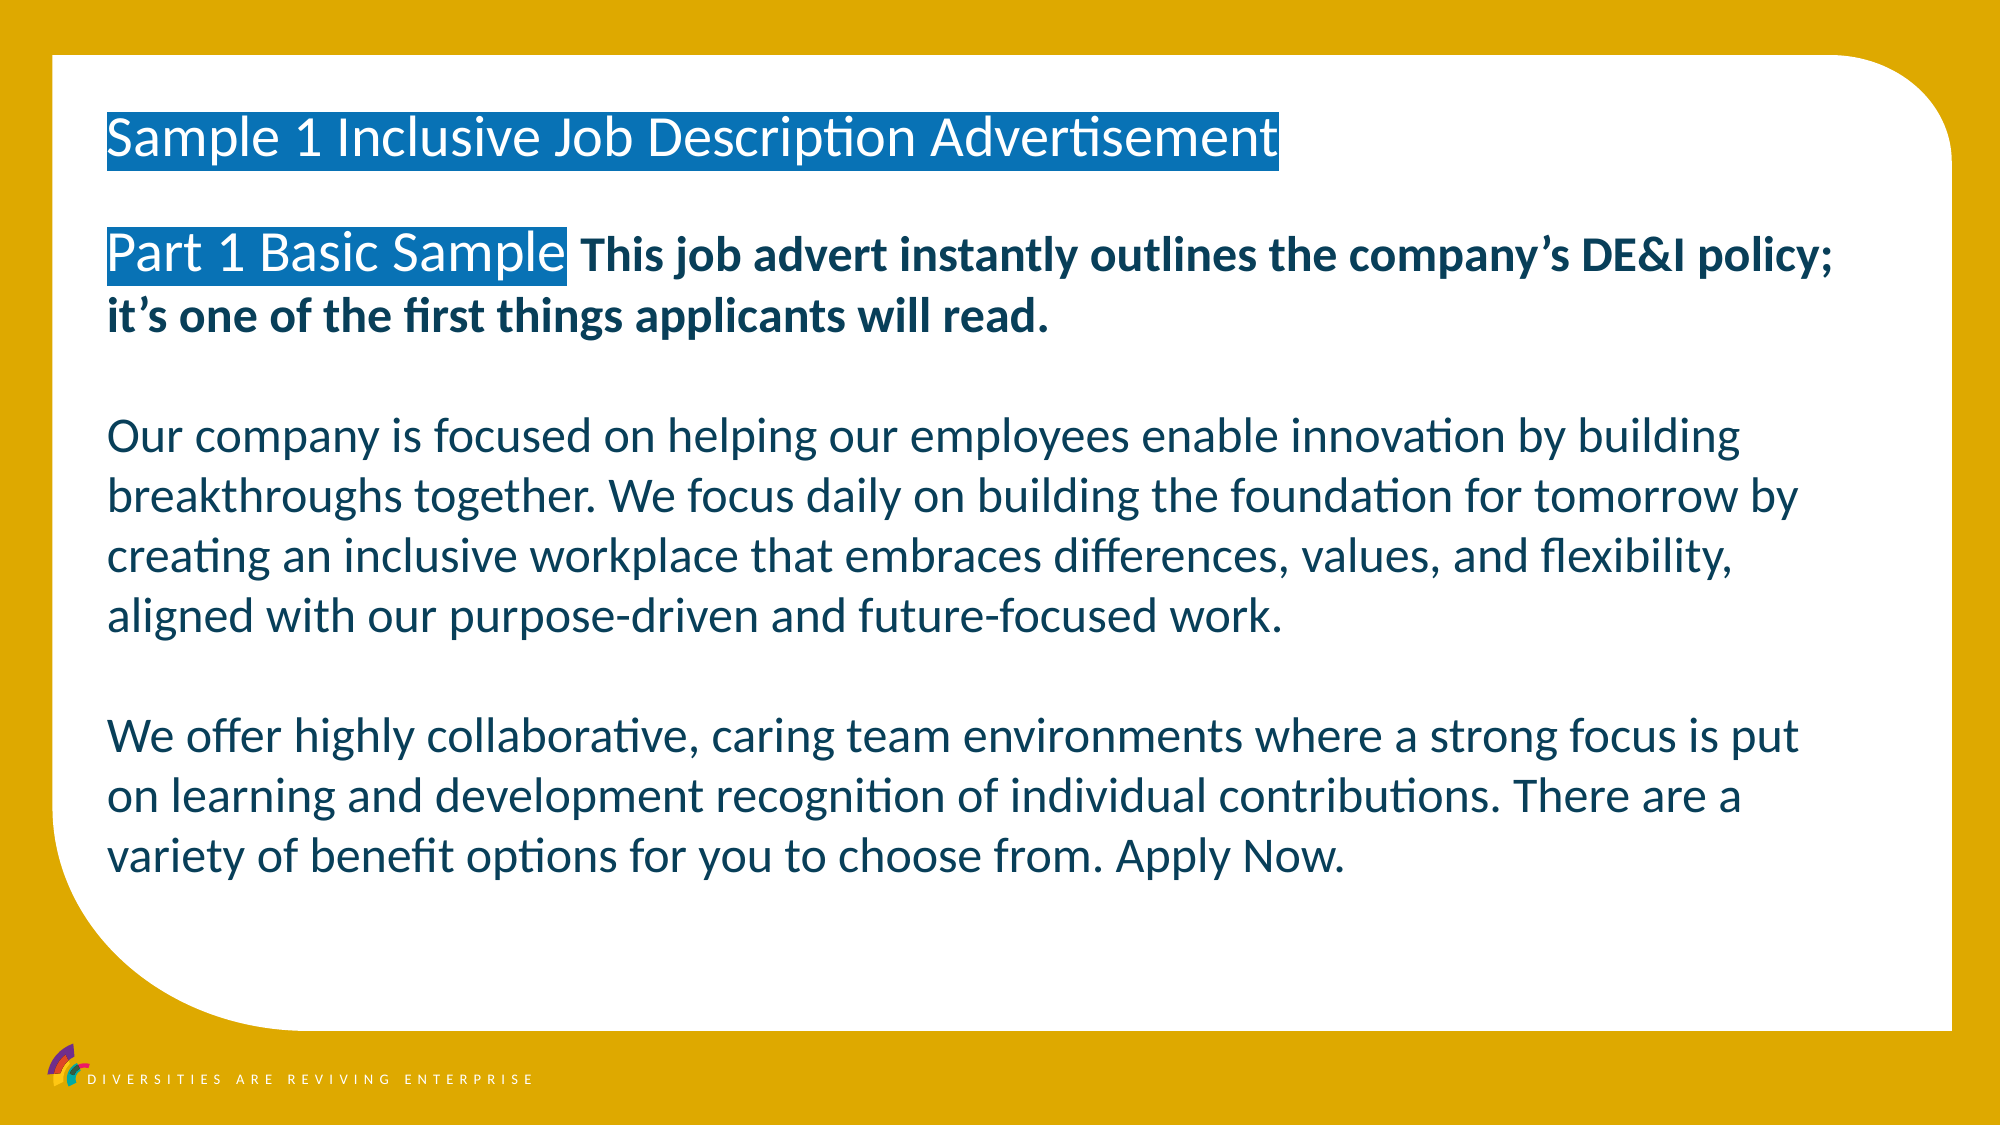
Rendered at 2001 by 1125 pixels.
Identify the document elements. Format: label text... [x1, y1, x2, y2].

text_box Sample 1 Inclusive Job Description Advertisement Part 1 Basic Sample This job advert instantly outlines the company’s DE&I policy; it’s one of the first things applicants will read. Our company is focused on helping our employees enable innovation by building breakthroughs together. We focus daily on building the foundation for tomorrow by creating an inclusive workplace that embraces differences, values, and flexibility, aligned with our purpose-driven and future-focused work. We offer highly collaborative, caring team environments where a strong focus is put on learning and development recognition of individual contributions. There are a variety of benefit options for you to choose from. Apply Now. [92, 90, 1875, 936]
